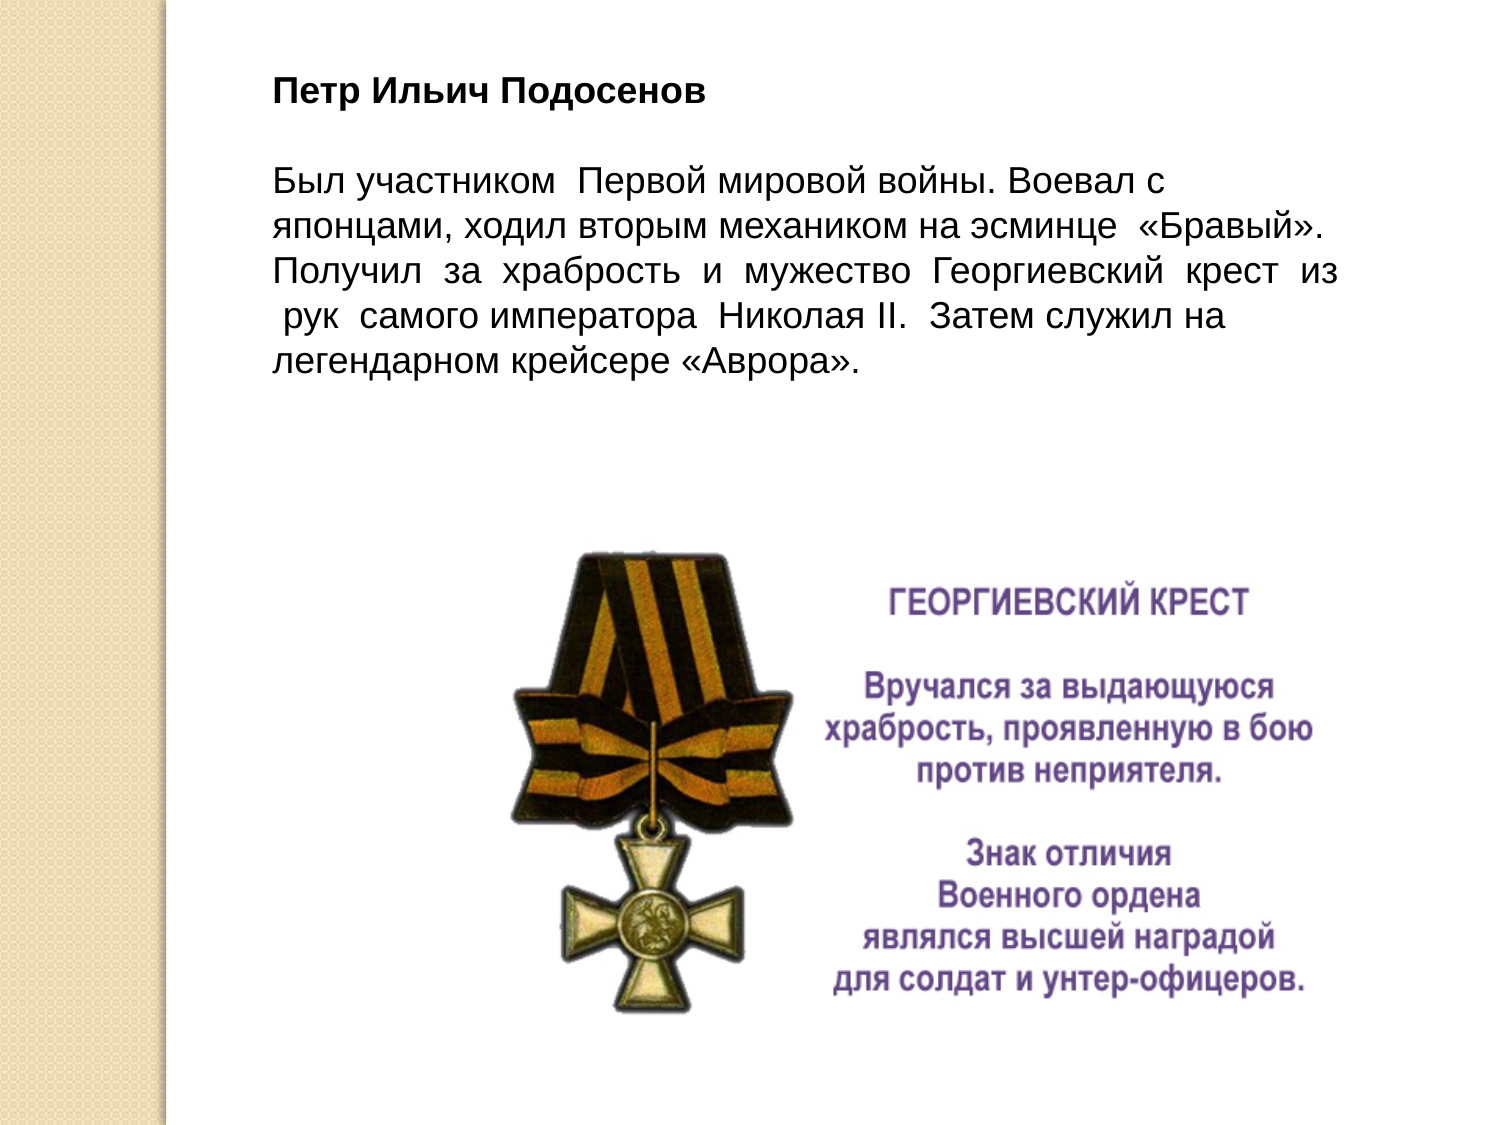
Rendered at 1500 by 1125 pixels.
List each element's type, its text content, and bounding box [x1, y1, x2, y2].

picture [433, 515, 1372, 1069]
text_box Петр Ильич Подосенов Был участником Первой мировой войны. Воевал с японцами, ходил вторым механиком на эсминце «Бравый». Получил за храбрость и мужество Георгиевский крест из рук самого императора Николая II. Затем служил на легендарном крейсере «Аврора». [257, 58, 1360, 389]
